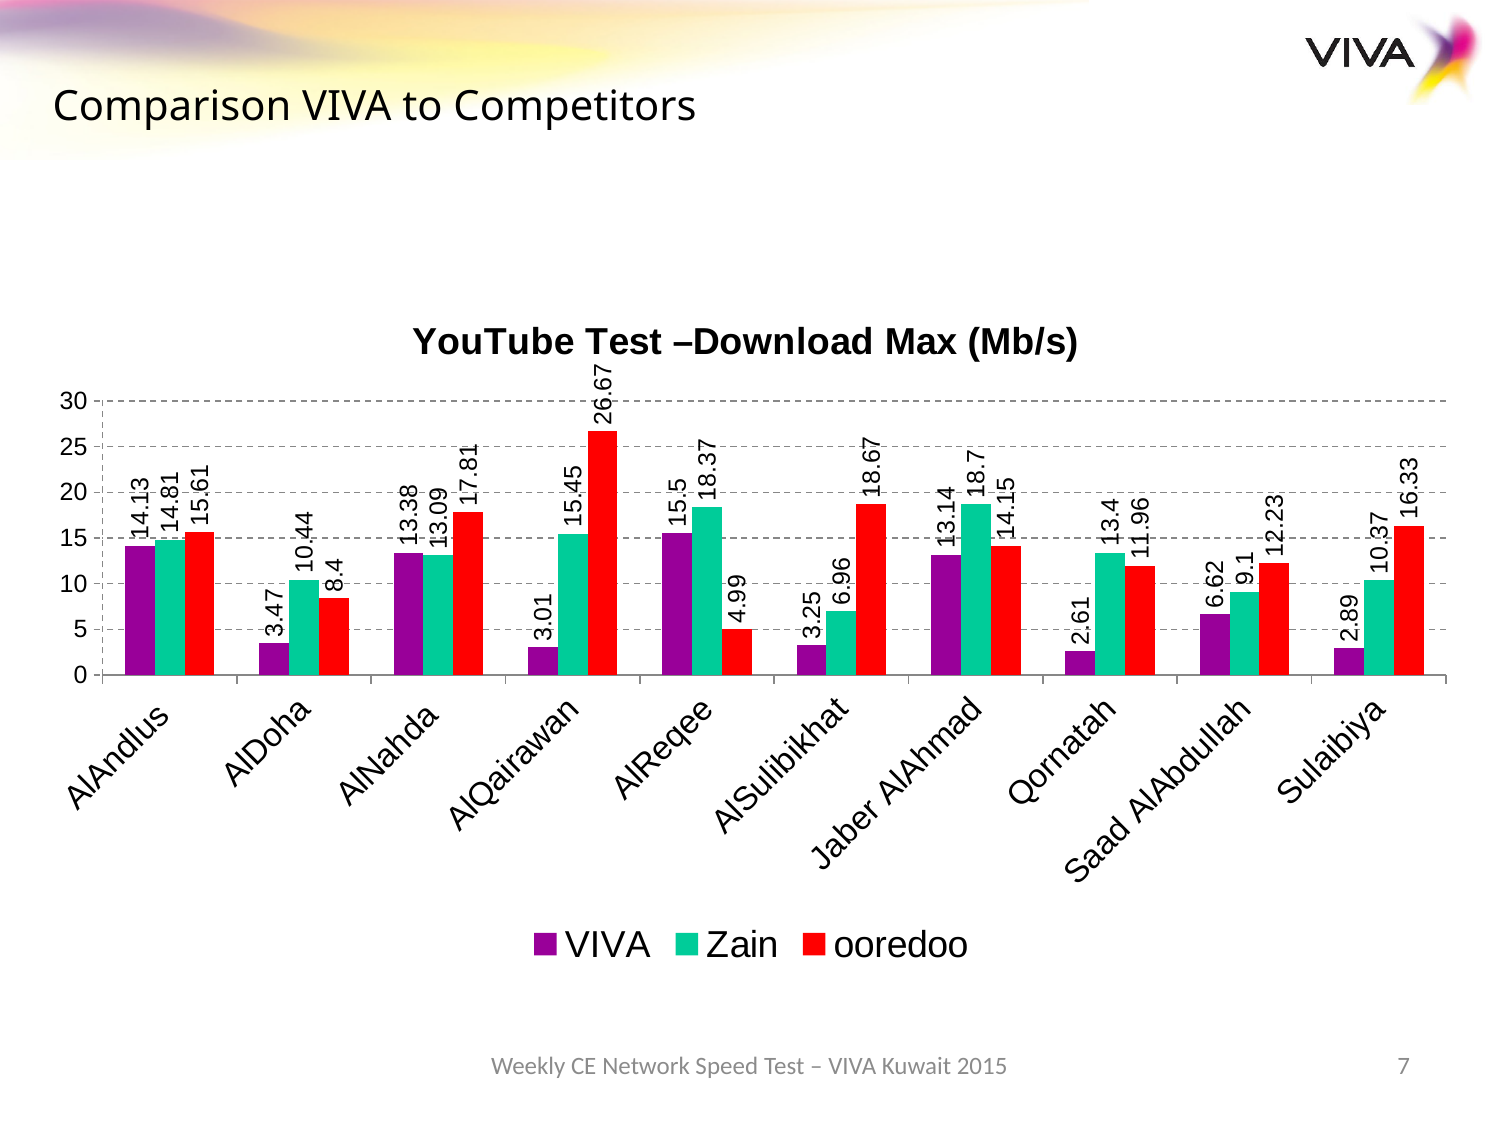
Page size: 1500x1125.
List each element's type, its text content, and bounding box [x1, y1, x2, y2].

text_box Comparison VIVA to Competitors [37, 24, 1278, 184]
picture [0, 0, 1089, 160]
text_box Weekly CE Network Speed Test – VIVA Kuwait 2015 [205, 1042, 1074, 1103]
picture [1300, 12, 1485, 105]
chart [27, 287, 1476, 974]
text_box 7 [1074, 1042, 1425, 1103]
